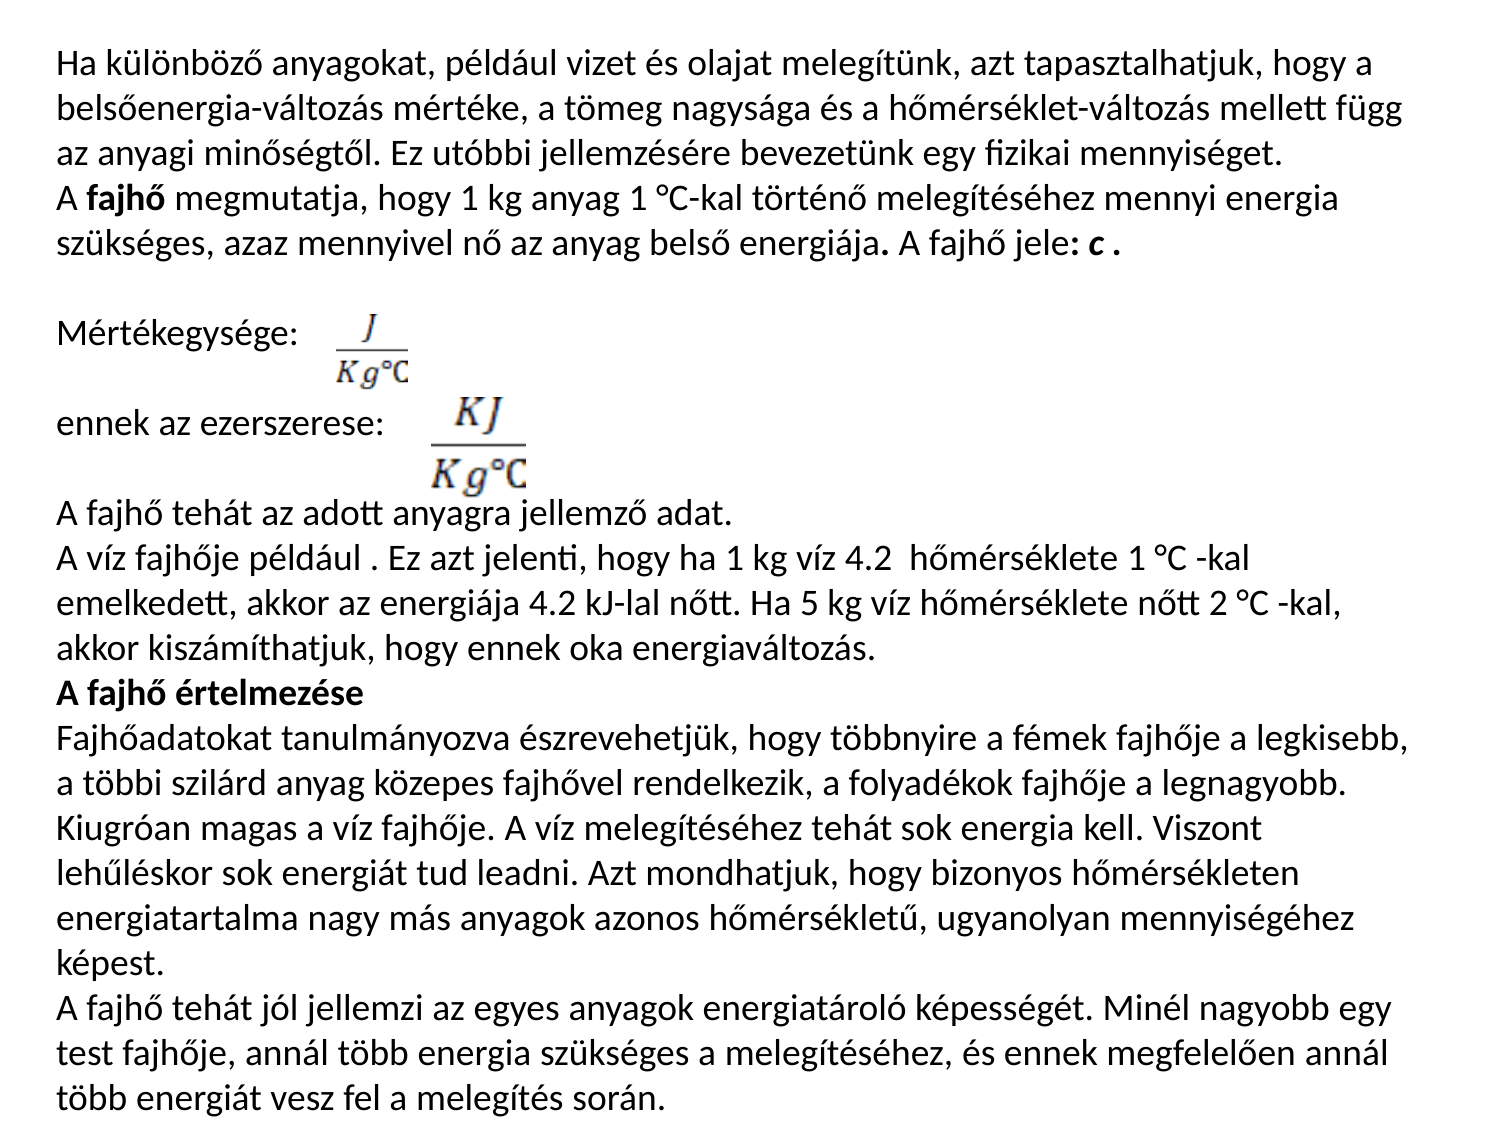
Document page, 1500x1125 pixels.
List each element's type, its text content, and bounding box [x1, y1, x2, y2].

picture [336, 314, 408, 402]
picture [430, 396, 526, 513]
text_box Ha különböző anyagokat, például vizet és olajat melegítünk, azt tapasztalhatjuk, hogy a belsőenergia-változás mértéke, a tömeg nagysága és a hőmérséklet-változás mellett függ az anyagi minőségtől. Ez utóbbi jellemzésére bevezetünk egy fizikai mennyiséget. A fajhő megmutatja, hogy 1 kg anyag 1 °C-kal történő melegítéséhez mennyi energia szükséges, azaz mennyivel nő az anyag belső energiája. A fajhő jele: c . Mértékegysége: ennek az ezerszerese: A fajhő tehát az adott anyagra jellemző adat. A víz fajhője például . Ez azt jelenti, hogy ha 1 kg víz 4.2 hőmérséklete 1 °C -kal emelkedett, akkor az energiája 4.2 kJ-lal nőtt. Ha 5 kg víz hőmérséklete nőtt 2 °C -kal, akkor kiszámíthatjuk, hogy ennek oka energiaváltozás. A fajhő értelmezése Fajhőadatokat tanulmányozva észrevehetjük, hogy többnyire a fémek fajhője a legkisebb, a többi szilárd anyag közepes fajhővel rendelkezik, a folyadékok fajhője a legnagyobb. Kiugróan magas a víz fajhője. A víz melegítéséhez tehát sok energia kell. Viszont lehűléskor sok energiát tud leadni. Azt mondhatjuk, hogy bizonyos hőmérsékleten energiatartalma nagy más anyagok azonos hőmérsékletű, ugyanolyan mennyiségéhez képest. A fajhő tehát jól jellemzi az egyes anyagok energiatároló képességét. Minél nagyobb egy test fajhője, annál több energia szükséges a melegítéséhez, és ennek megfelelően annál több energiát vesz fel a melegítés során. [41, 75, 1436, 1125]
text_box [0, 0, 1500, 75]
